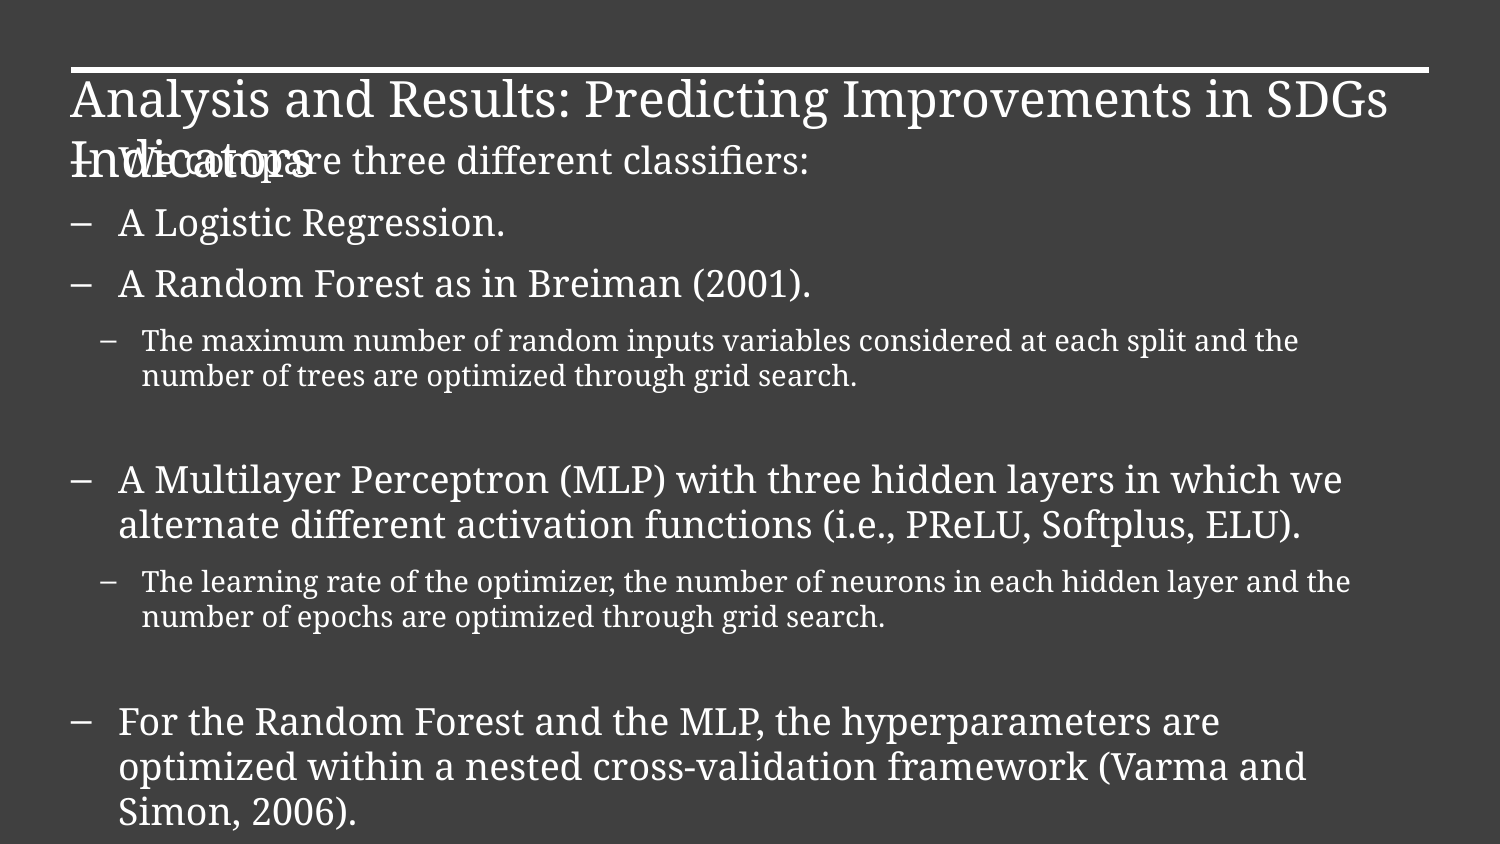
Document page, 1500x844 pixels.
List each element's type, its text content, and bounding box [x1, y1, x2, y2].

list We compare three different classifiers: A Logistic Regression. A Random Forest as in Breiman (2001). The maximum number of random inputs variables considered at each split and the number of trees are optimized through grid search. A Multilayer Perceptron (MLP) with three hidden layers in which we alternate different activation functions (i.e., PReLU, Softplus, ELU). The learning rate of the optimizer, the number of neurons in each hidden layer and the number of epochs are optimized through grid search. For the Random Forest and the MLP, the hyperparameters are optimized within a nested cross-validation framework (Varma and Simon, 2006). [70, 137, 1402, 770]
list Analysis and Results: Predicting Improvements in SDGs Indicators [70, 67, 1430, 183]
